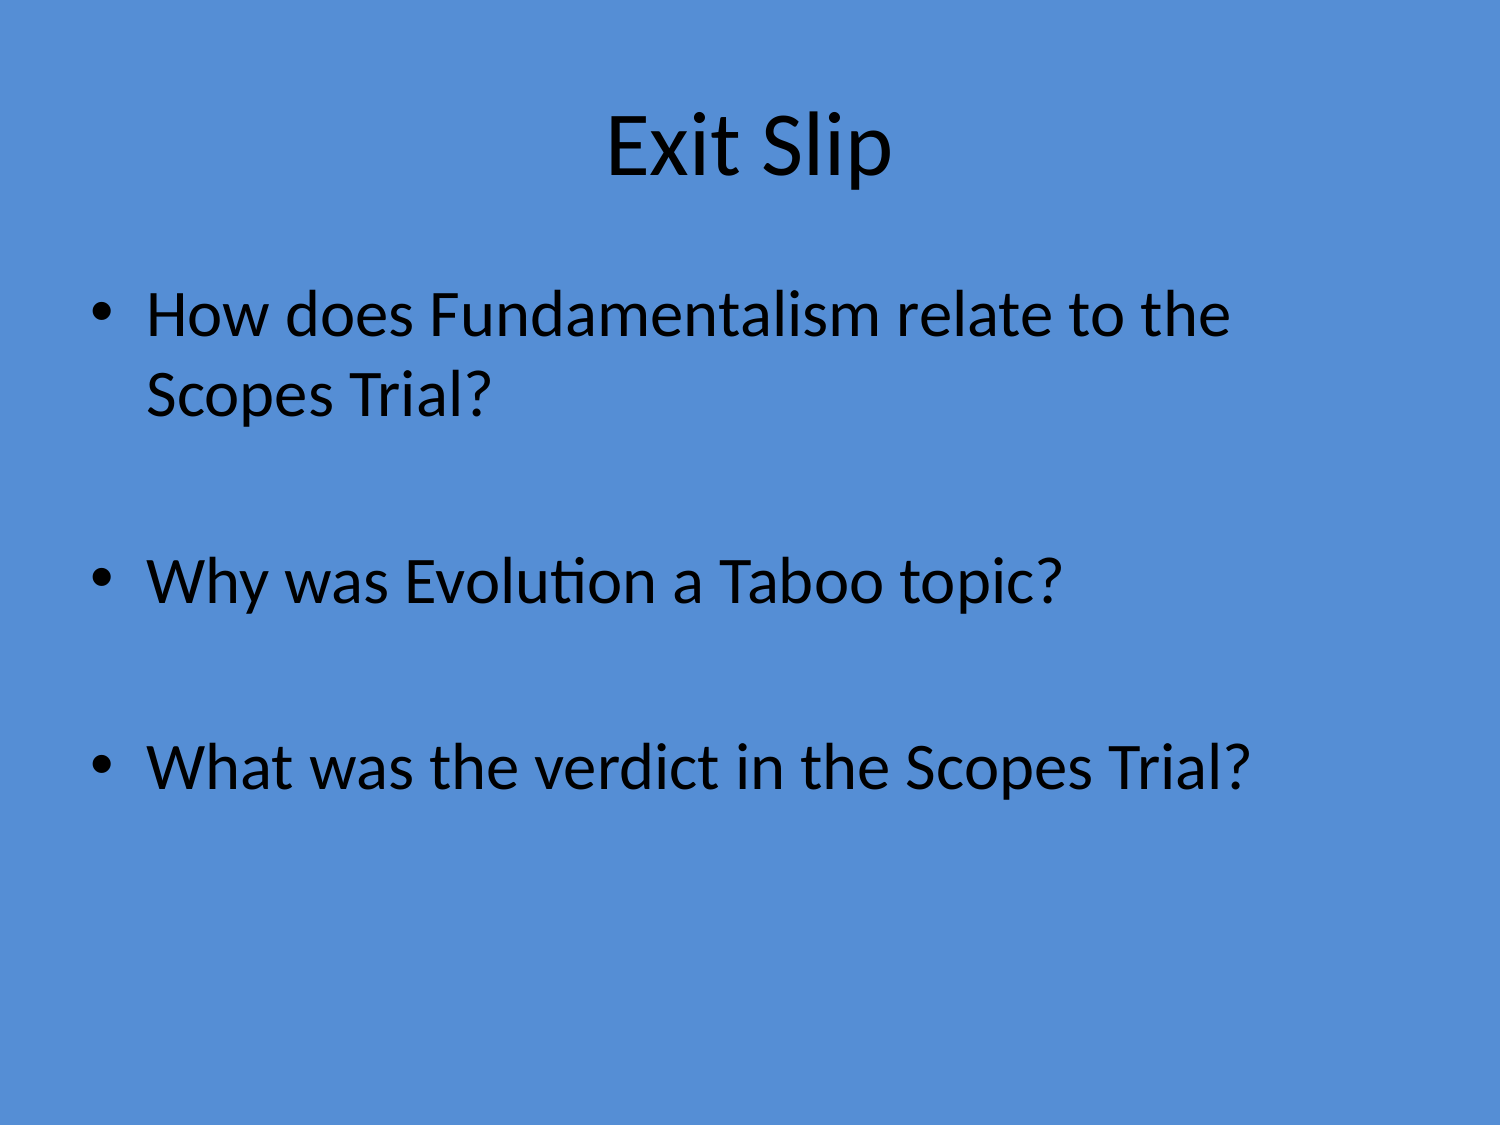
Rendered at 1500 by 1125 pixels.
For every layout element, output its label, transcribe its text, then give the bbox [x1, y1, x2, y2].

title Exit Slip [75, 45, 1425, 233]
list How does Fundamentalism relate to the Scopes Trial? Why was Evolution a Taboo topic? What was the verdict in the Scopes Trial? [75, 262, 1425, 1005]
